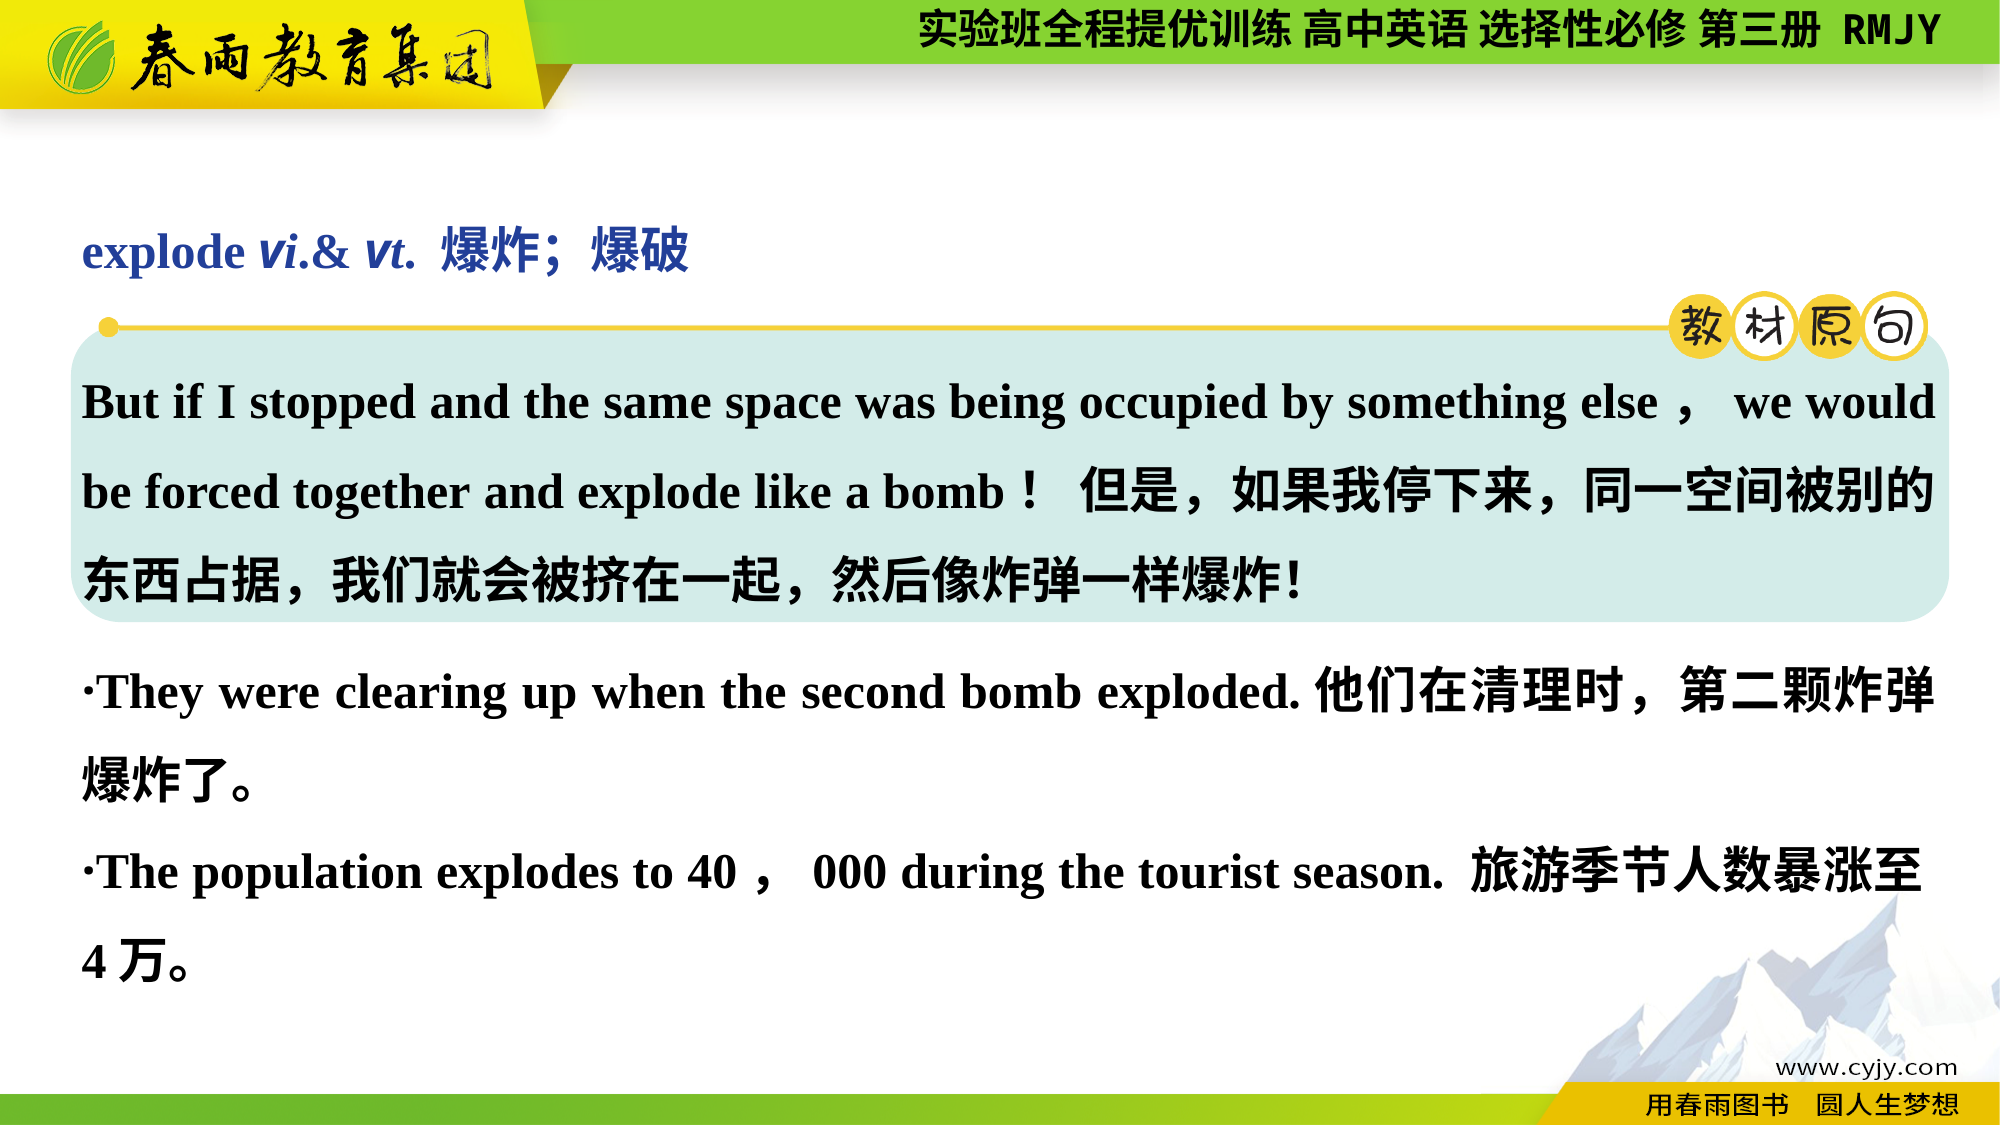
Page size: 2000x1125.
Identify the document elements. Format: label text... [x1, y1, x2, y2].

text_box But if I stopped and the same space was being occupied by something else，we would be forced together and explode like a bomb！ 但是，如果我停下来，同一空间被别的东西占据，我们就会被挤在一起，然后像炸弹一样爆炸！ [66, 330, 1951, 616]
list explode vi.& vt. 爆炸；爆破 [66, 180, 1951, 277]
text_box [96, 616, 1924, 620]
text_box ·They were clearing up when the second bomb exploded.他们在清理时，第二颗炸弹爆炸了。 ·The population explodes to 40，000 during the tourist season. 旅游季节人数暴涨至4万。 [66, 620, 1951, 996]
picture [0, 0, 2000, 1125]
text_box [98, 291, 1929, 390]
